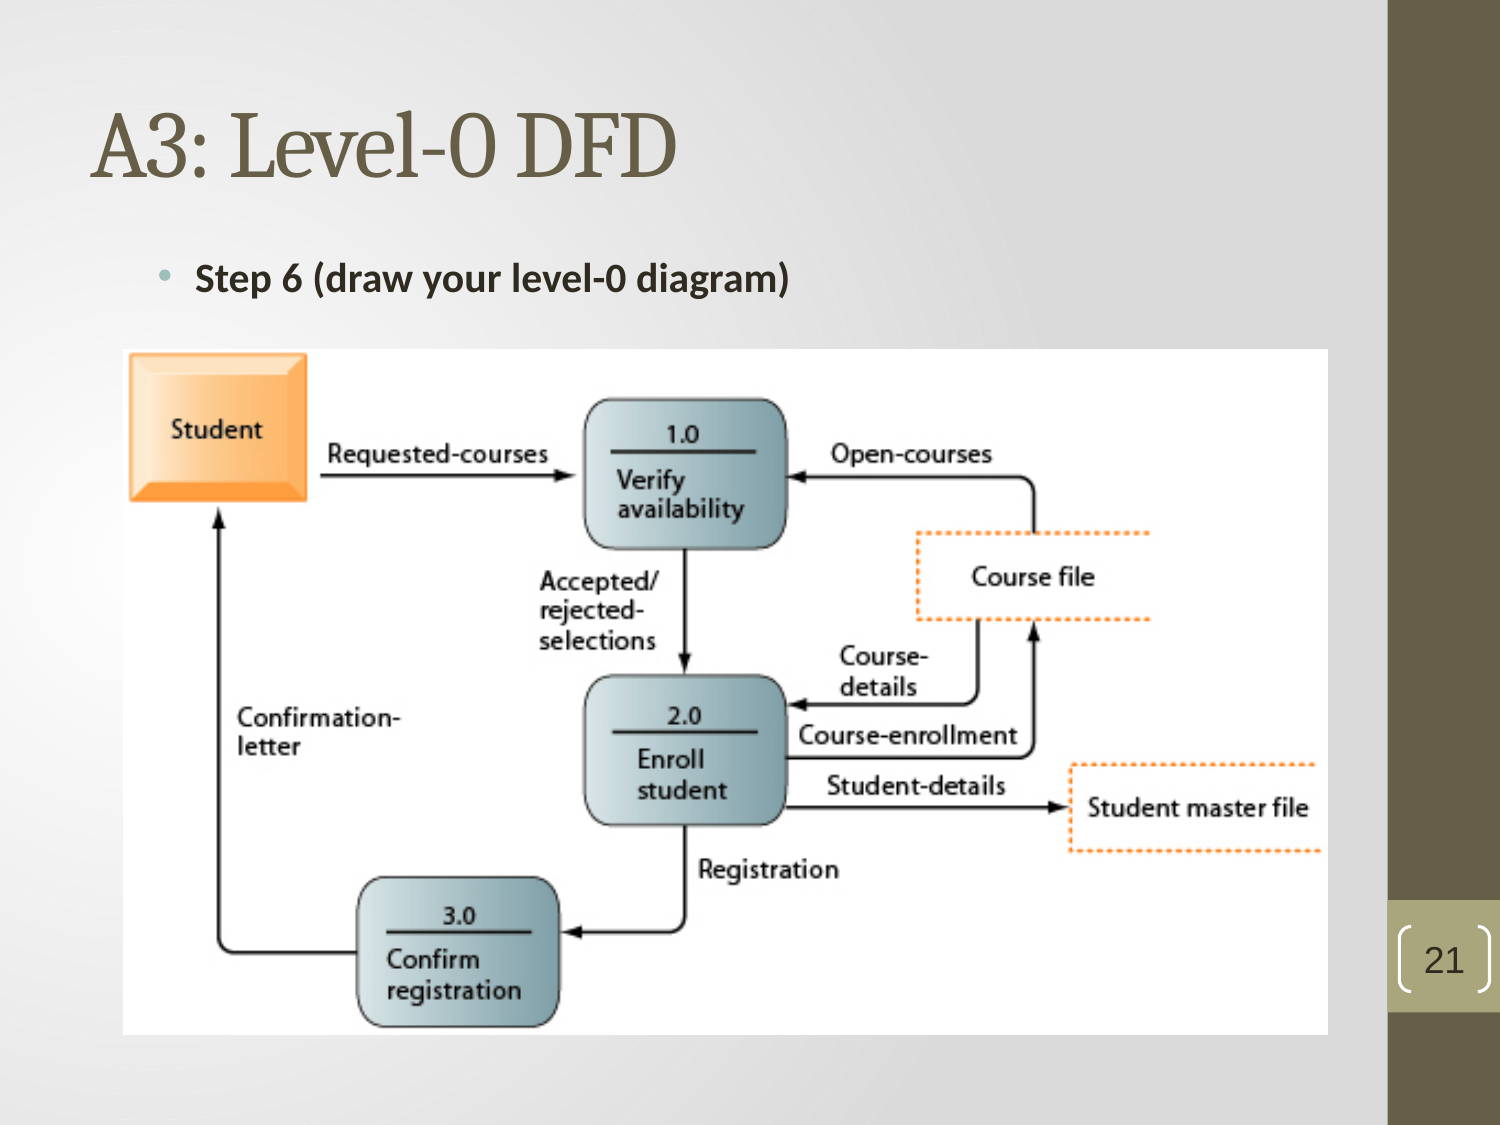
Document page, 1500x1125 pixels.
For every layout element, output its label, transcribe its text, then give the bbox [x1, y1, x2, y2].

slide_number 21 [1397, 924, 1492, 994]
title A3: Level-0 DFD [75, 45, 1325, 233]
picture [123, 349, 1328, 1036]
list Step 6 (draw your level-0 diagram) [74, 242, 1426, 351]
